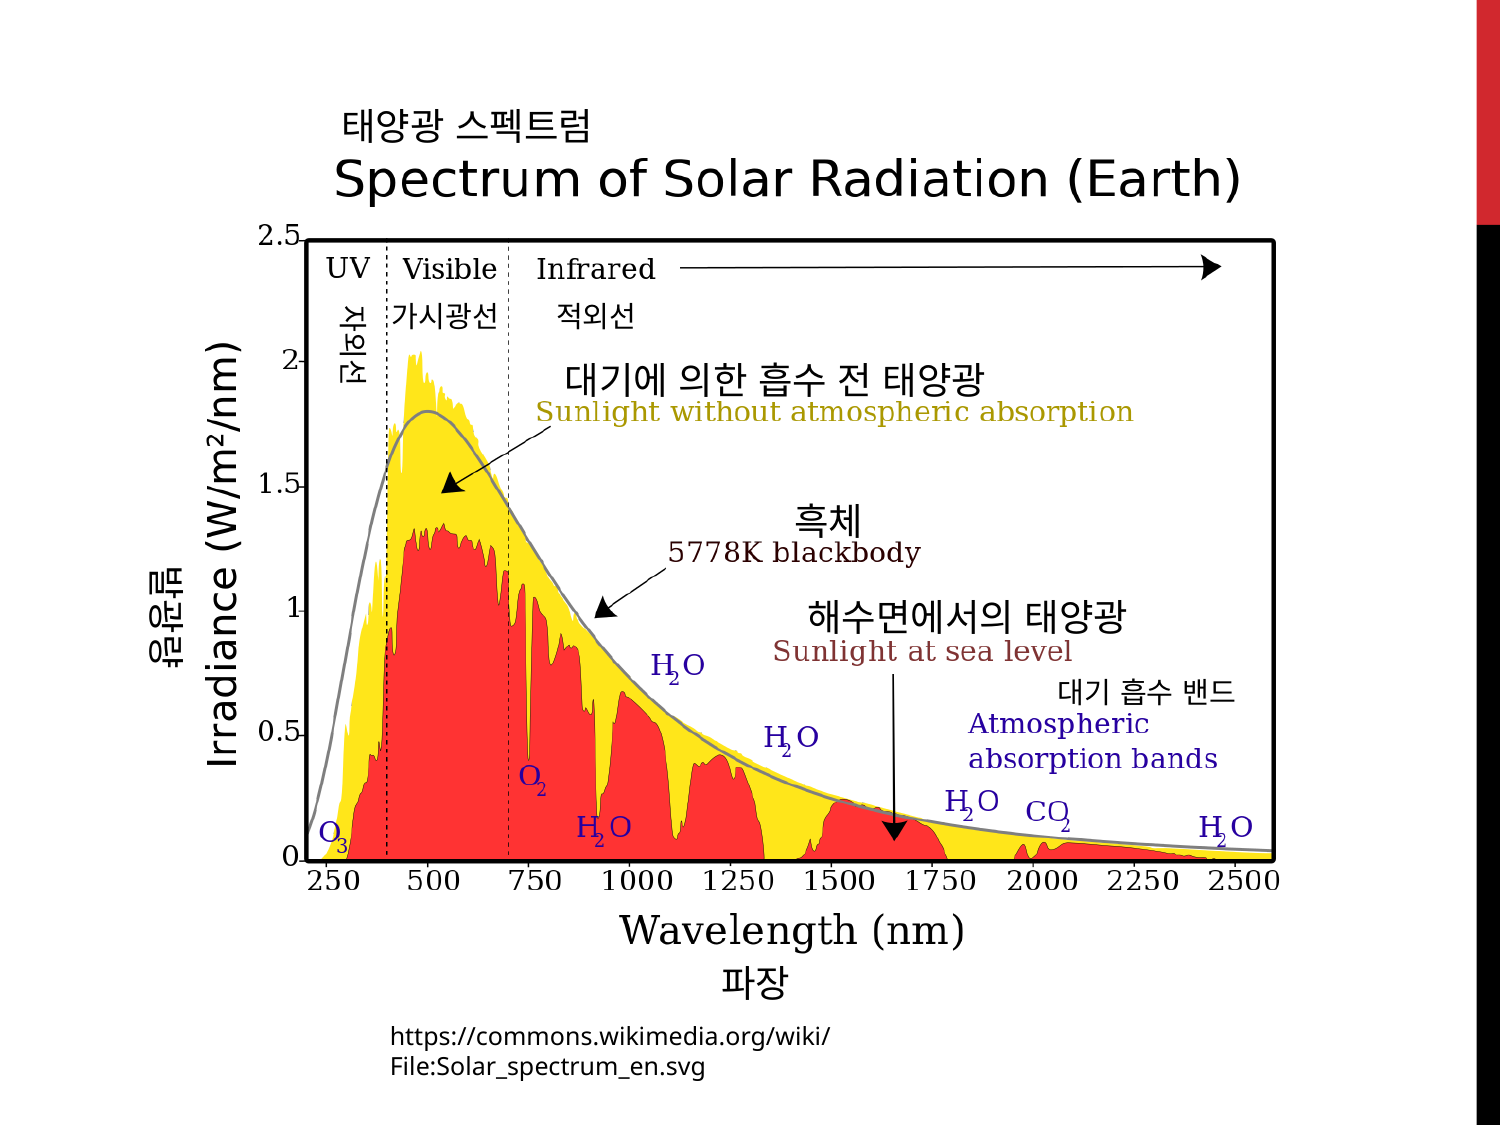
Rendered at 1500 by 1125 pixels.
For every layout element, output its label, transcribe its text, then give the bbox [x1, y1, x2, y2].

picture [158, 124, 1294, 977]
text_box 발광량 [121, 550, 157, 687]
text_box 태양광 스펙트럼 [326, 95, 609, 119]
text_box 파장 [706, 981, 806, 1012]
text_box https://commons.wikimedia.org/wiki/File:Solar_spectrum_en.svg [374, 1013, 1125, 1088]
